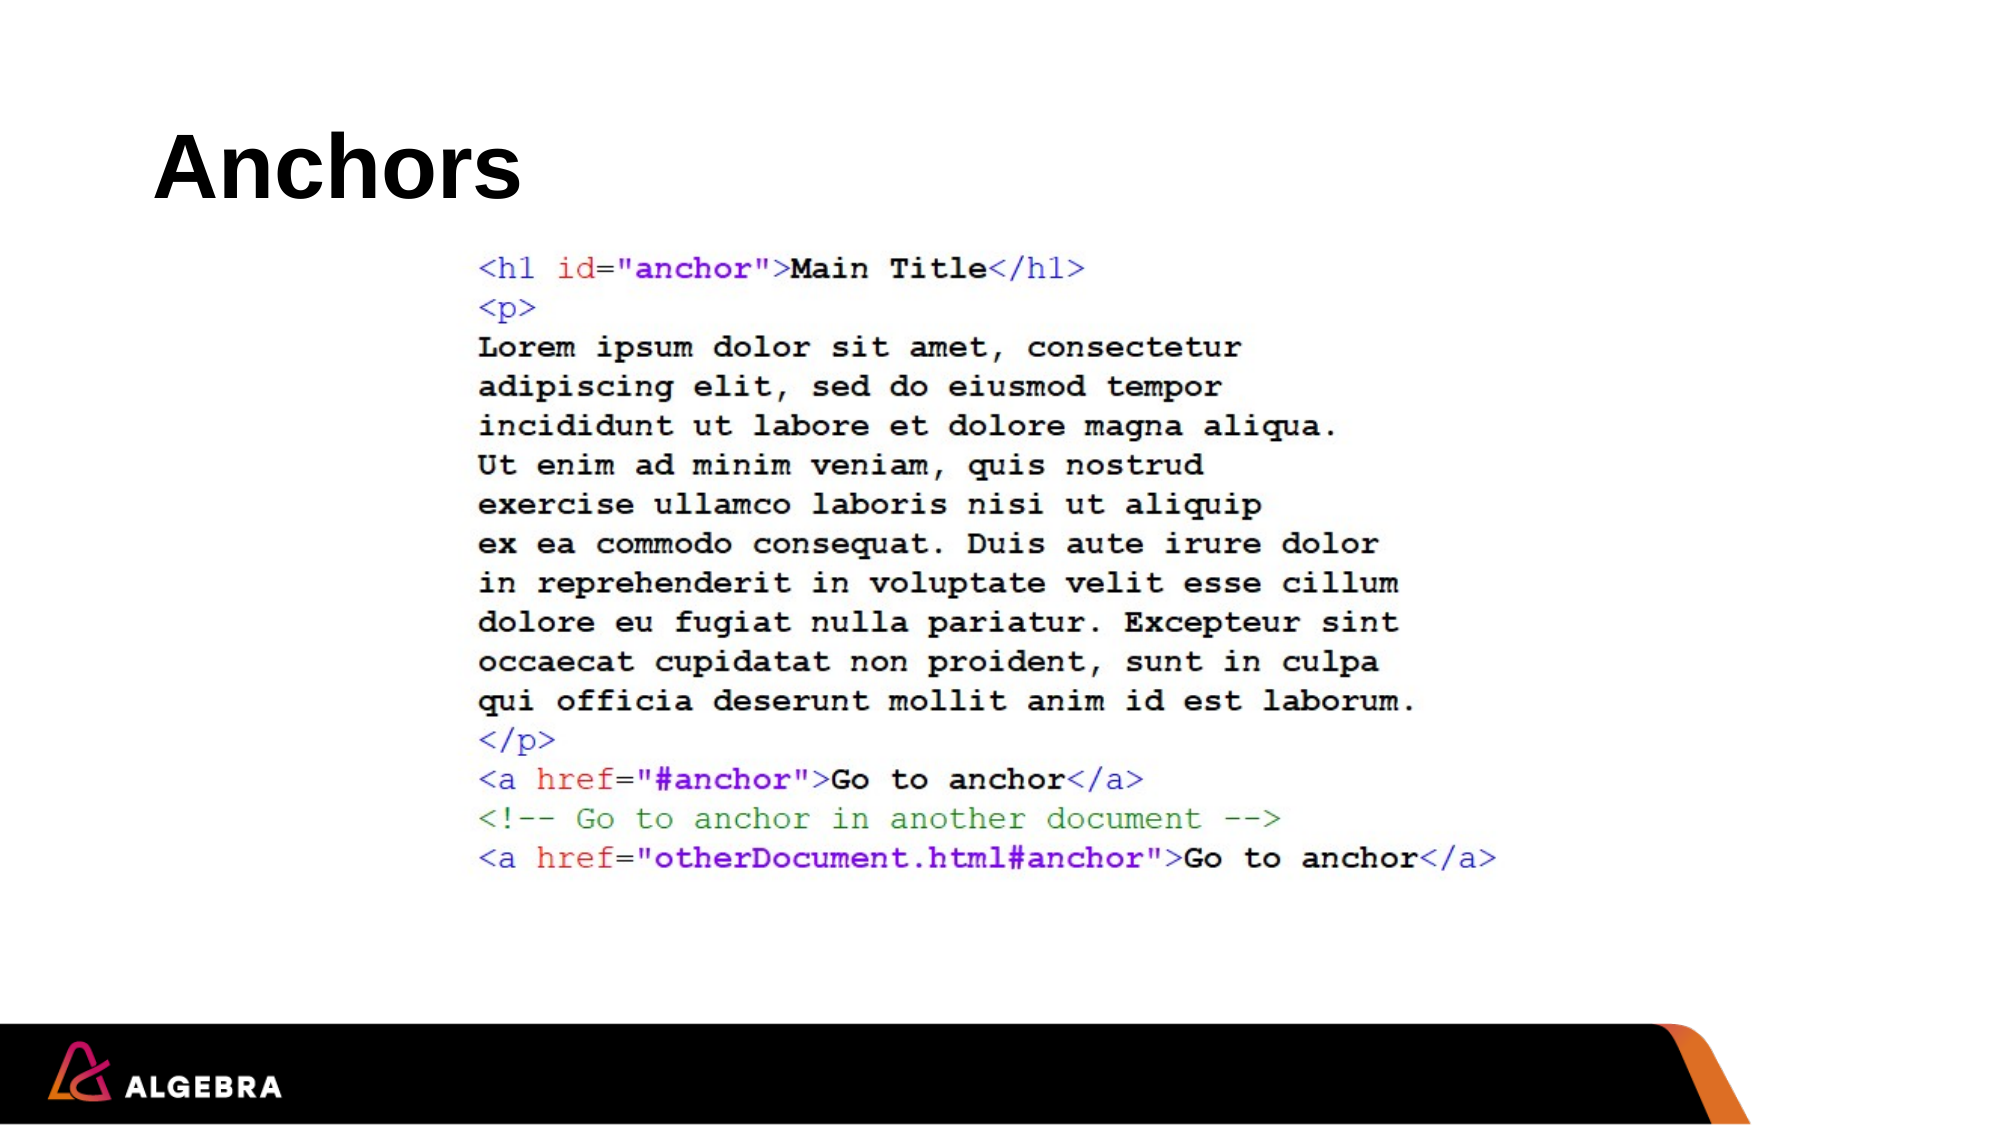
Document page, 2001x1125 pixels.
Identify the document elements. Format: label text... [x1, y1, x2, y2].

title Anchors [137, 59, 1863, 278]
picture [0, 1023, 1958, 1125]
picture [448, 239, 1514, 886]
